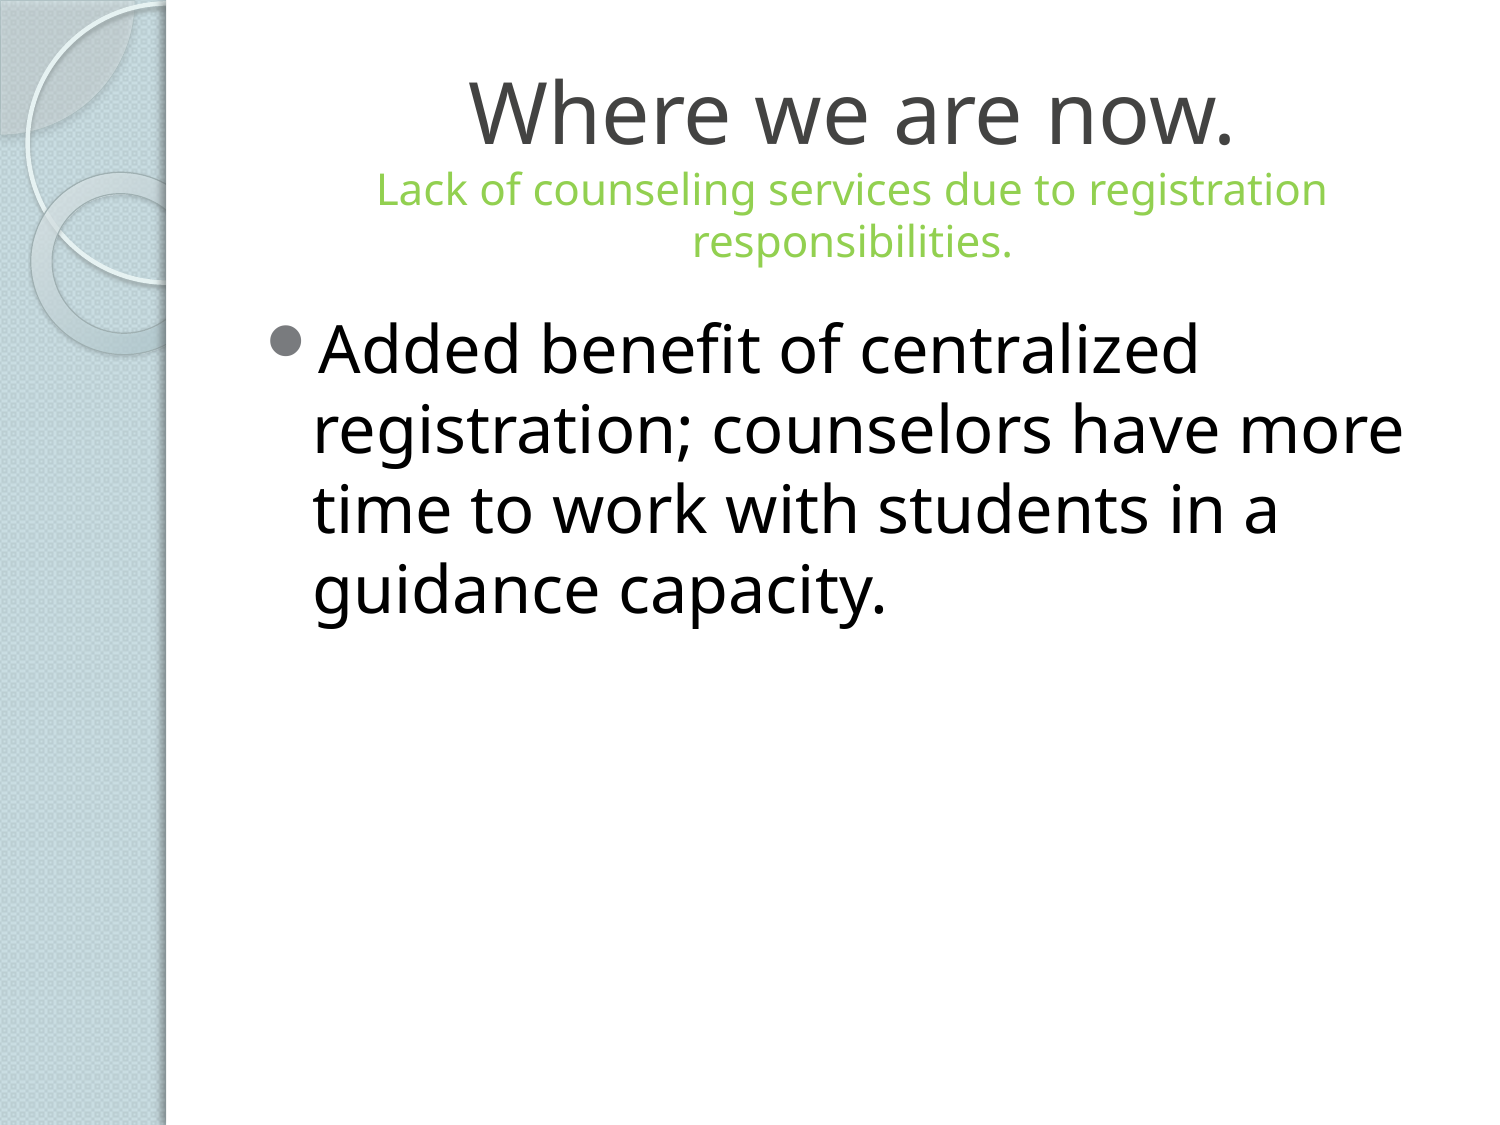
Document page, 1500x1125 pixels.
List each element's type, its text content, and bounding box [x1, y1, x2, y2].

list Added benefit of centralized registration; counselors have more time to work with students in a guidance capacity. [237, 299, 1468, 700]
title Where we are now. Lack of counseling services due to registration responsibilities. [237, 50, 1468, 275]
